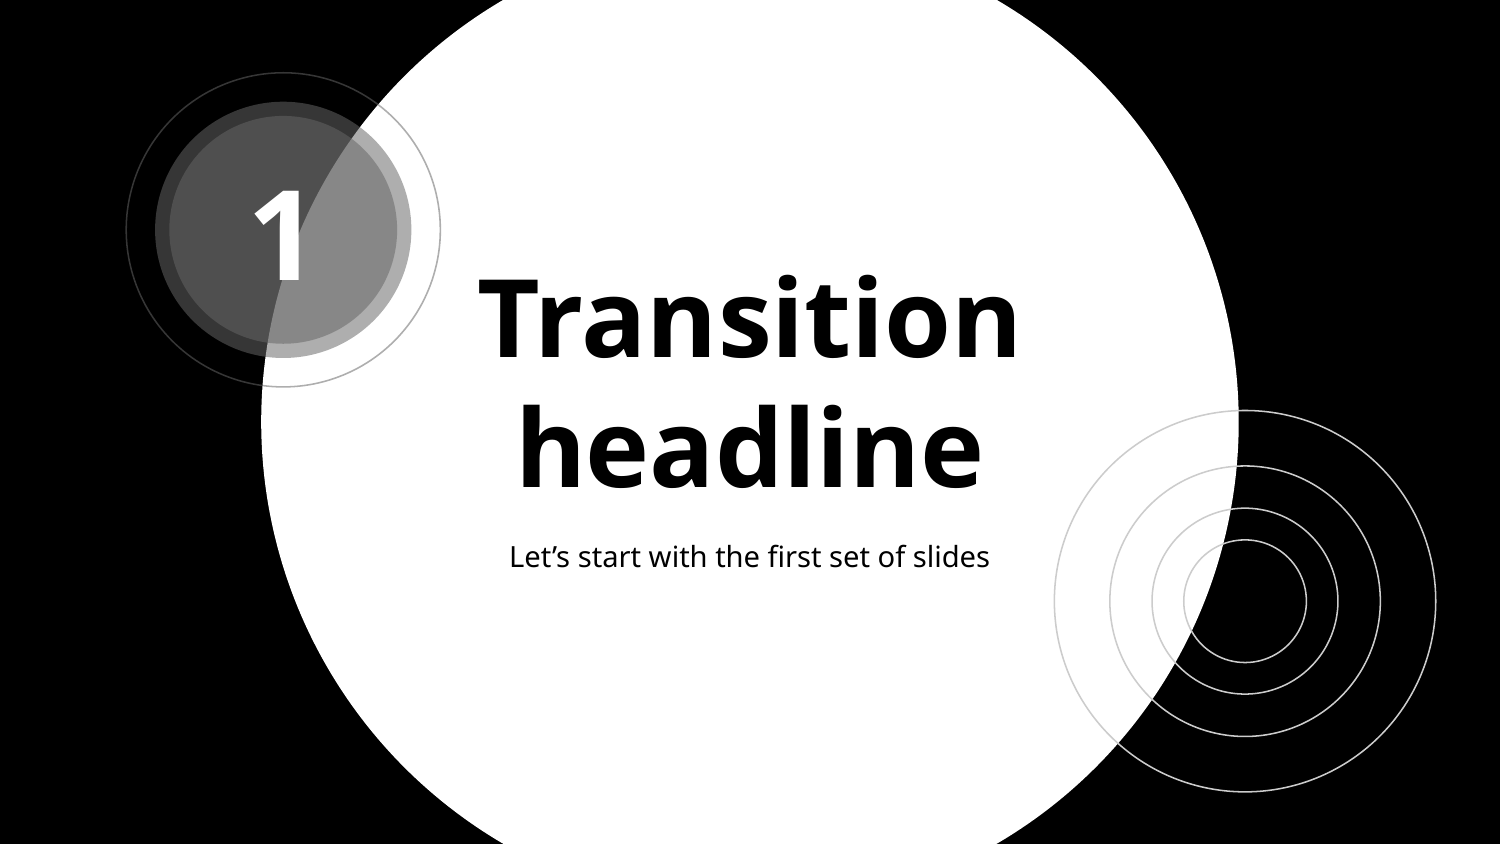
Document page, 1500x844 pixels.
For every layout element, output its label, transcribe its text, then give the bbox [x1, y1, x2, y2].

title Transition headline [421, 366, 1079, 523]
subtitle Let’s start with the first set of slides [421, 523, 1079, 652]
text_box 1 [169, 116, 398, 345]
